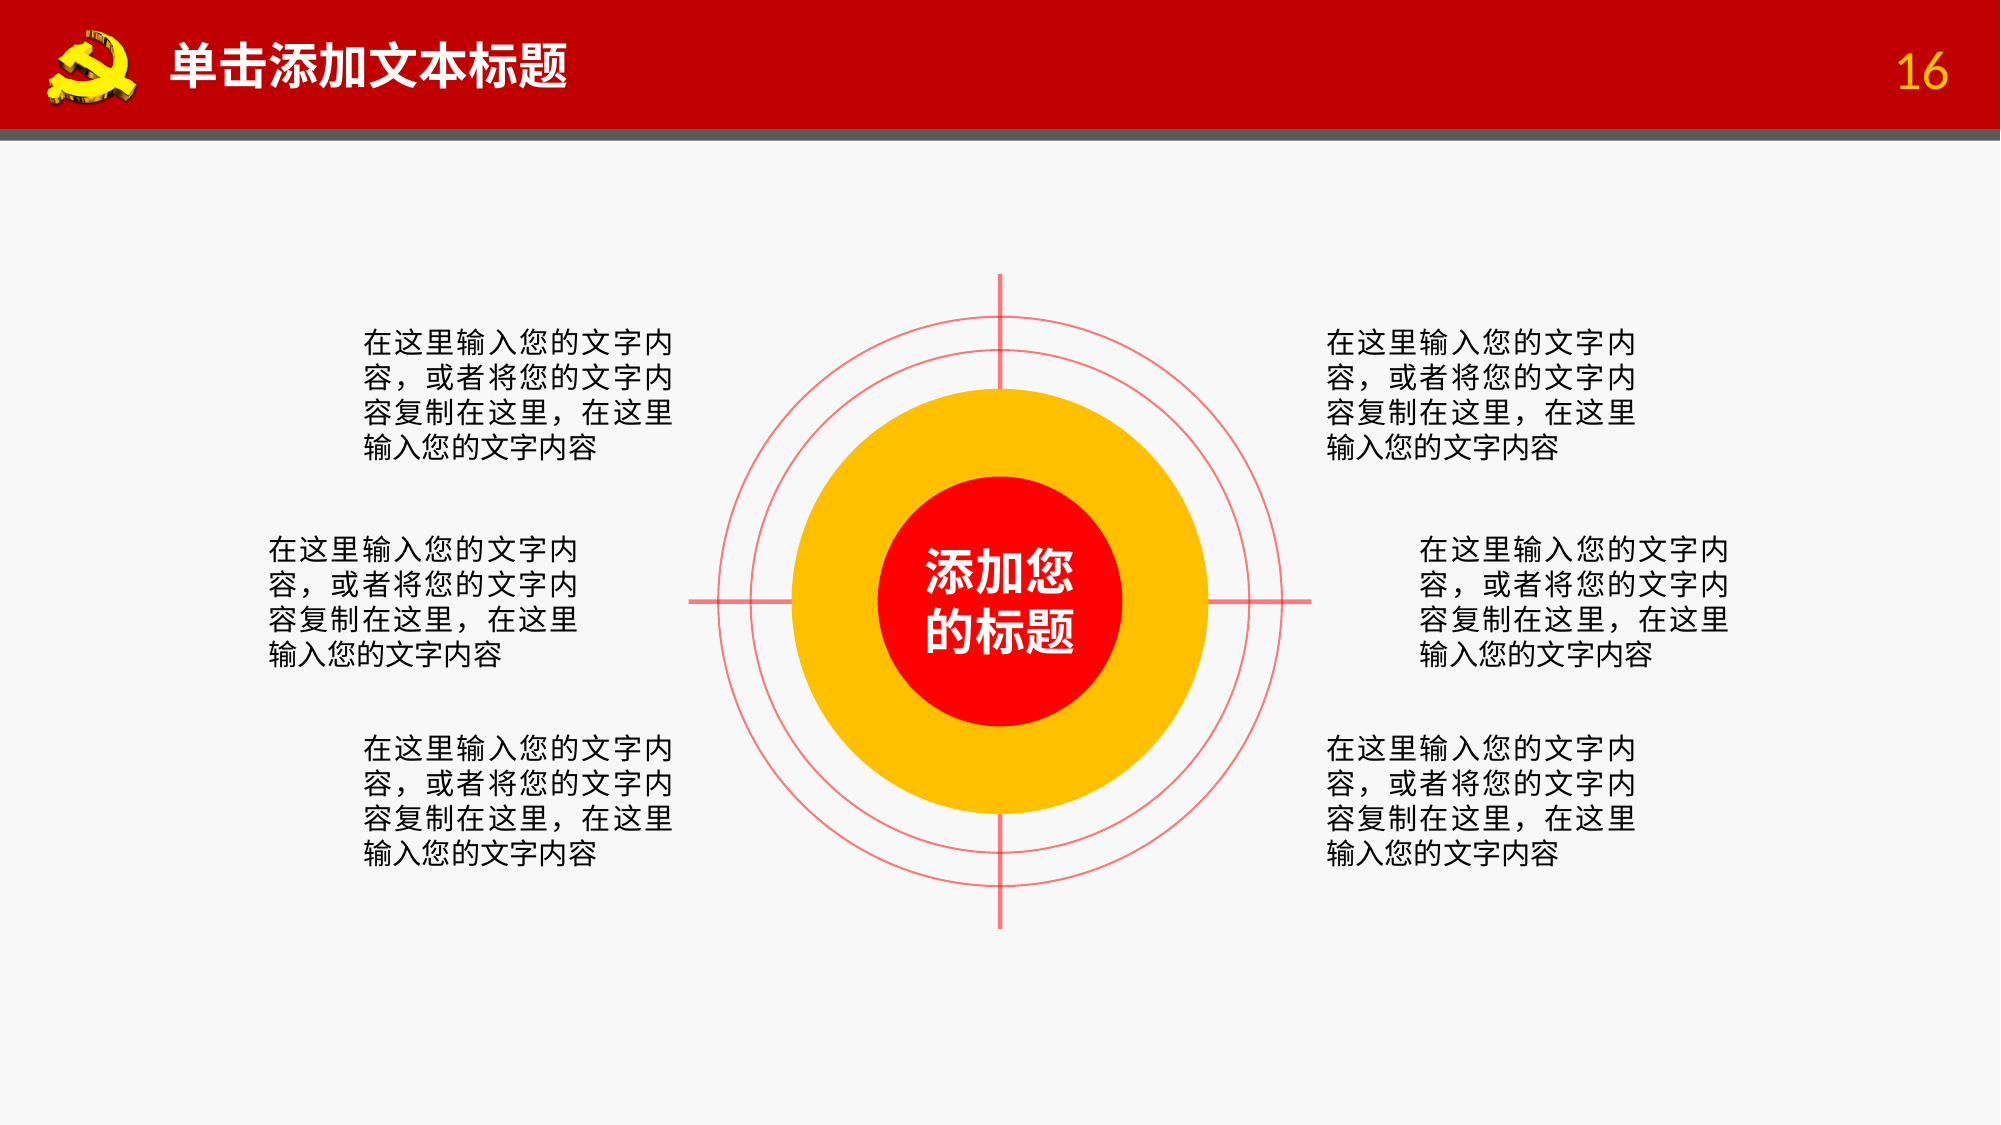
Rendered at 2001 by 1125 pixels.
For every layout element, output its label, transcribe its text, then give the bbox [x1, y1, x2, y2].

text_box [688, 273, 1312, 929]
text_box [0, 2, 2000, 130]
text_box [0, 130, 2000, 142]
picture [39, 23, 144, 112]
text_box 在这里输入您的文字内容，或者将您的文字内容复制在这里，在这里输入您的文字内容 [253, 523, 594, 679]
text_box 在这里输入您的文字内容，或者将您的文字内容复制在这里，在这里输入您的文字内容 [1312, 723, 1652, 878]
text_box 在这里输入您的文字内容，或者将您的文字内容复制在这里，在这里输入您的文字内容 [348, 723, 688, 878]
text_box 在这里输入您的文字内容，或者将您的文字内容复制在这里，在这里输入您的文字内容 [1312, 317, 1652, 472]
text_box [0, 142, 2000, 1125]
text_box 在这里输入您的文字内容，或者将您的文字内容复制在这里，在这里输入您的文字内容 [348, 317, 688, 472]
text_box 单击添加文本标题 [153, 27, 584, 102]
text_box 在这里输入您的文字内容，或者将您的文字内容复制在这里，在这里输入您的文字内容 [1405, 523, 1746, 679]
text_box [1886, 37, 1958, 98]
